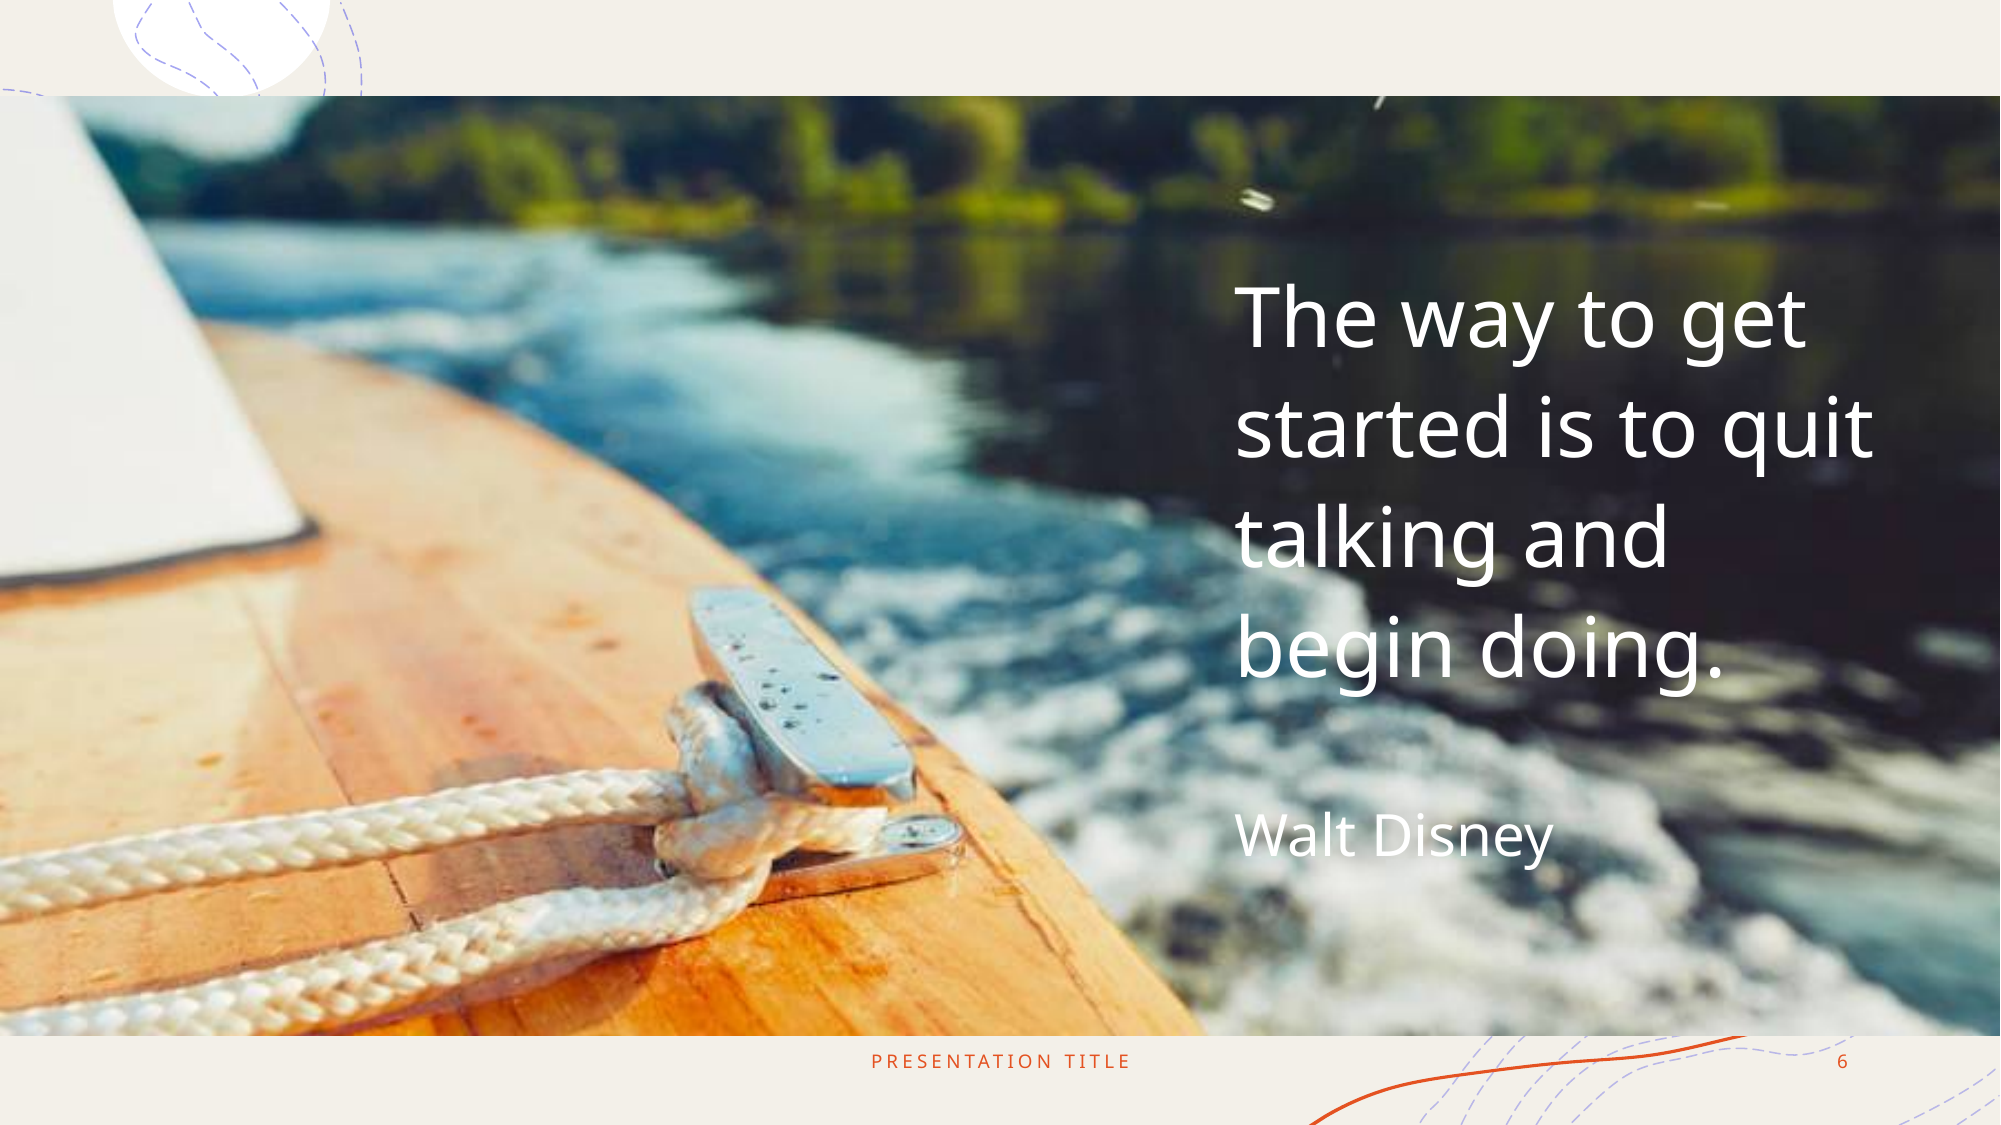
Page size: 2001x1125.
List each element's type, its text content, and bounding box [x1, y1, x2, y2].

picture [0, 96, 2000, 1036]
slide_number 6 [1625, 1042, 1863, 1103]
footer PRESENTATION TITLE [662, 1042, 1338, 1103]
